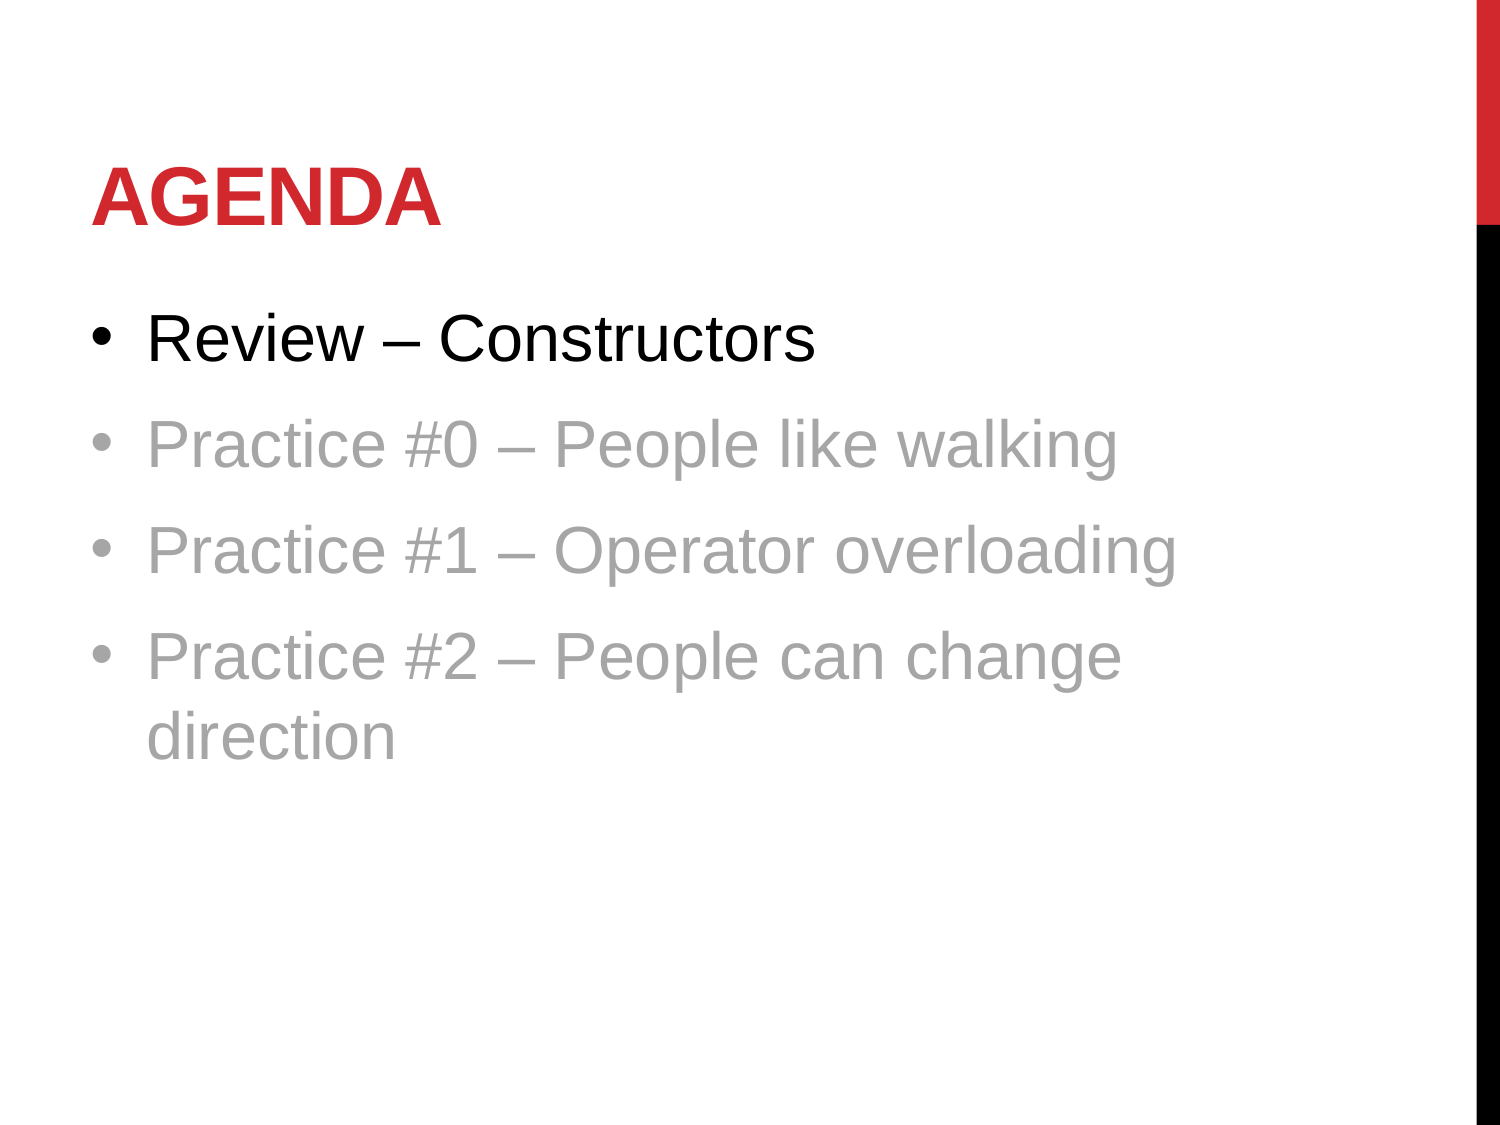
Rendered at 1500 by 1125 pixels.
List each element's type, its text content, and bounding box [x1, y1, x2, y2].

title Agenda [75, 25, 1025, 250]
list Review – Constructors Practice #0 – People like walking Practice #1 – Operator overloading Practice #2 – People can change direction [75, 287, 1325, 1005]
